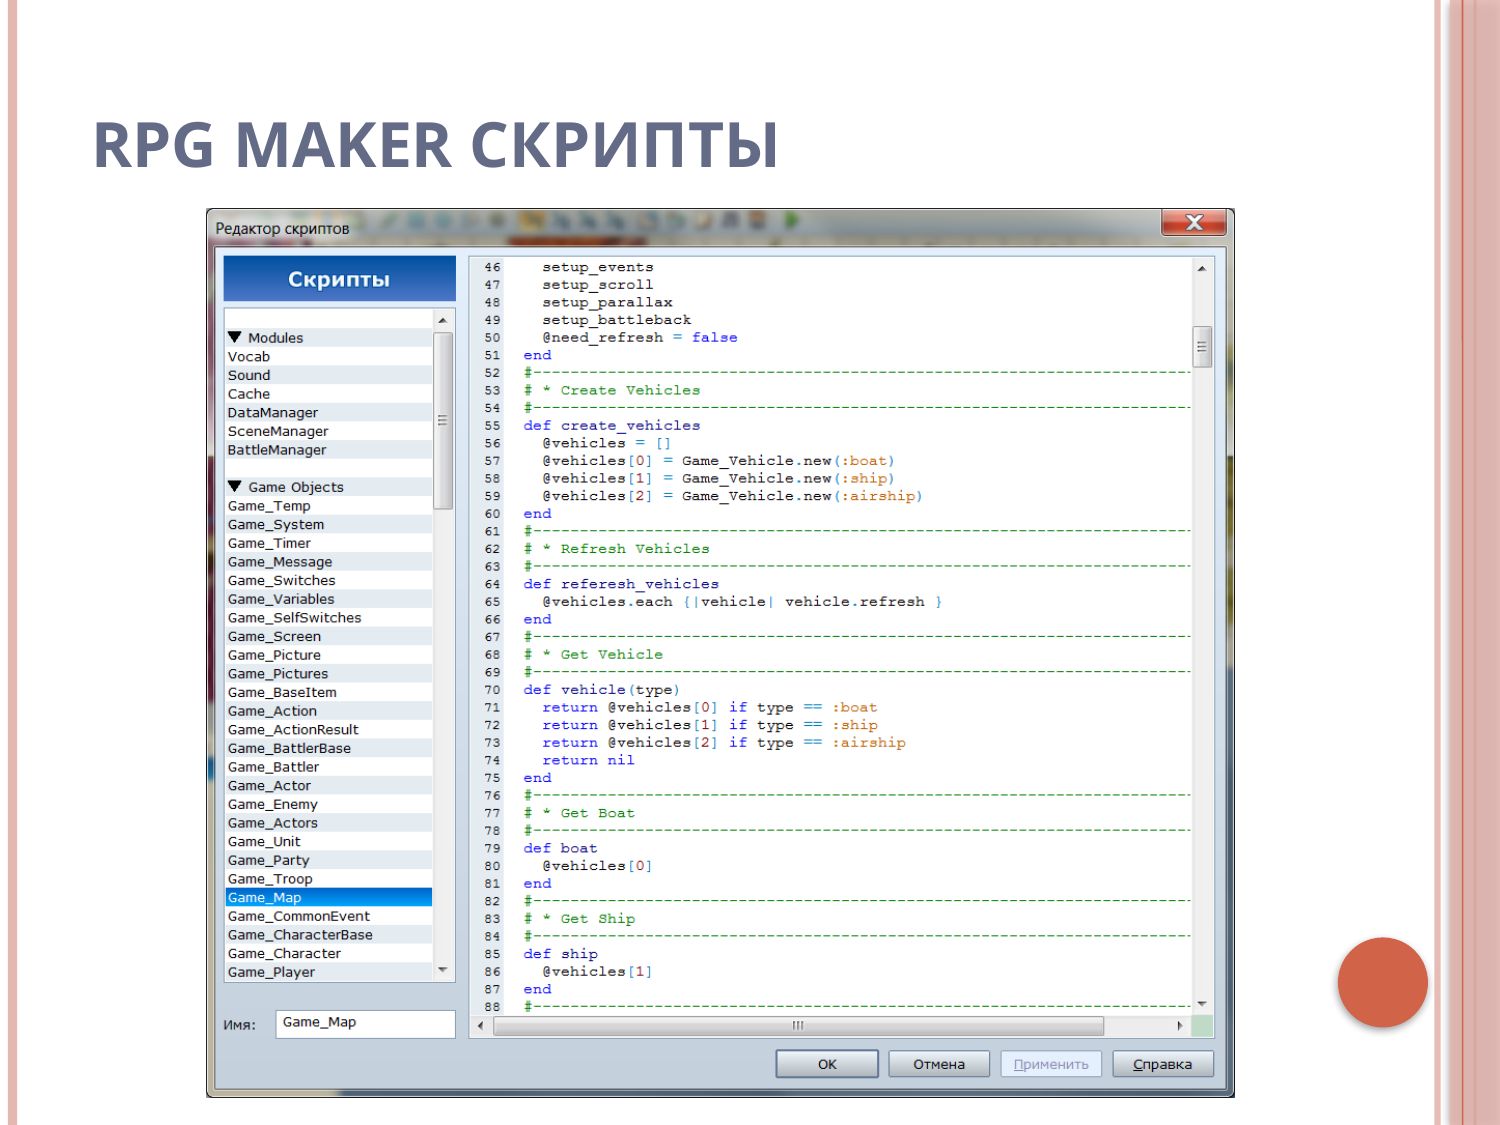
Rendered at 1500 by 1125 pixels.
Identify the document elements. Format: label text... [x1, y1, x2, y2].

picture [206, 207, 1235, 1099]
title RPG Maker скрипты [76, 0, 1302, 188]
